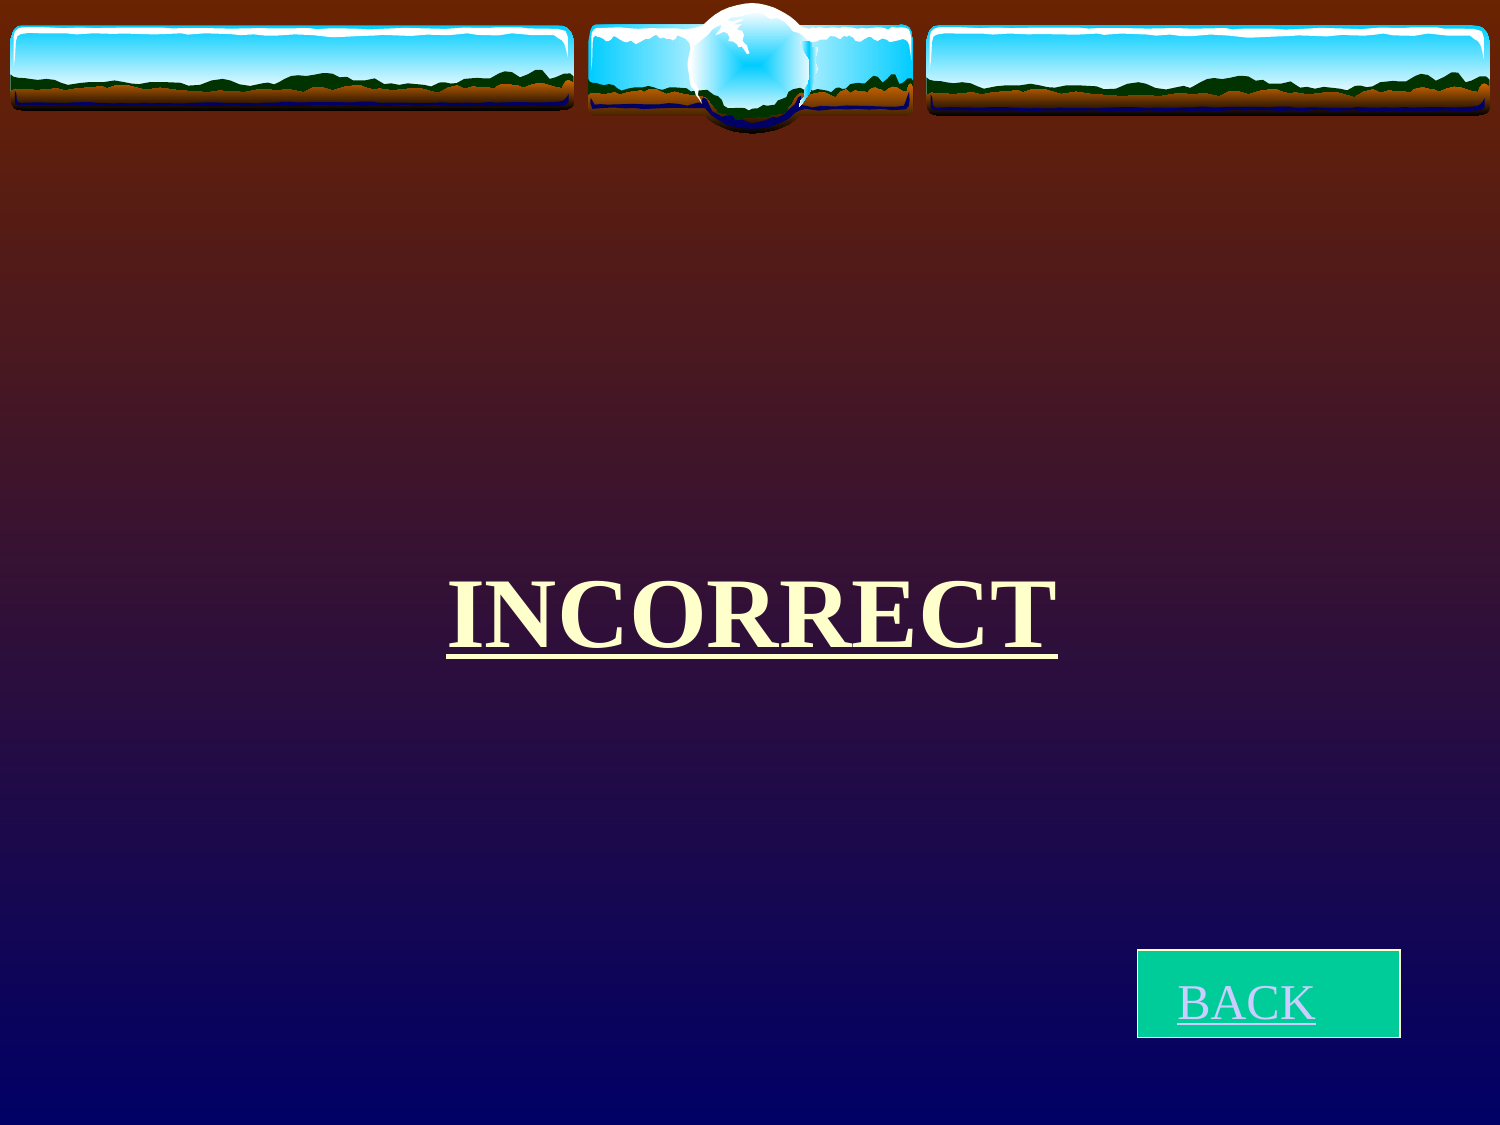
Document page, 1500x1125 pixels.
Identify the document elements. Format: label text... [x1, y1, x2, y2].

text_box BACK [1162, 962, 1388, 1038]
text_box [1137, 949, 1400, 1038]
list INCORRECT [21, 346, 1482, 1026]
